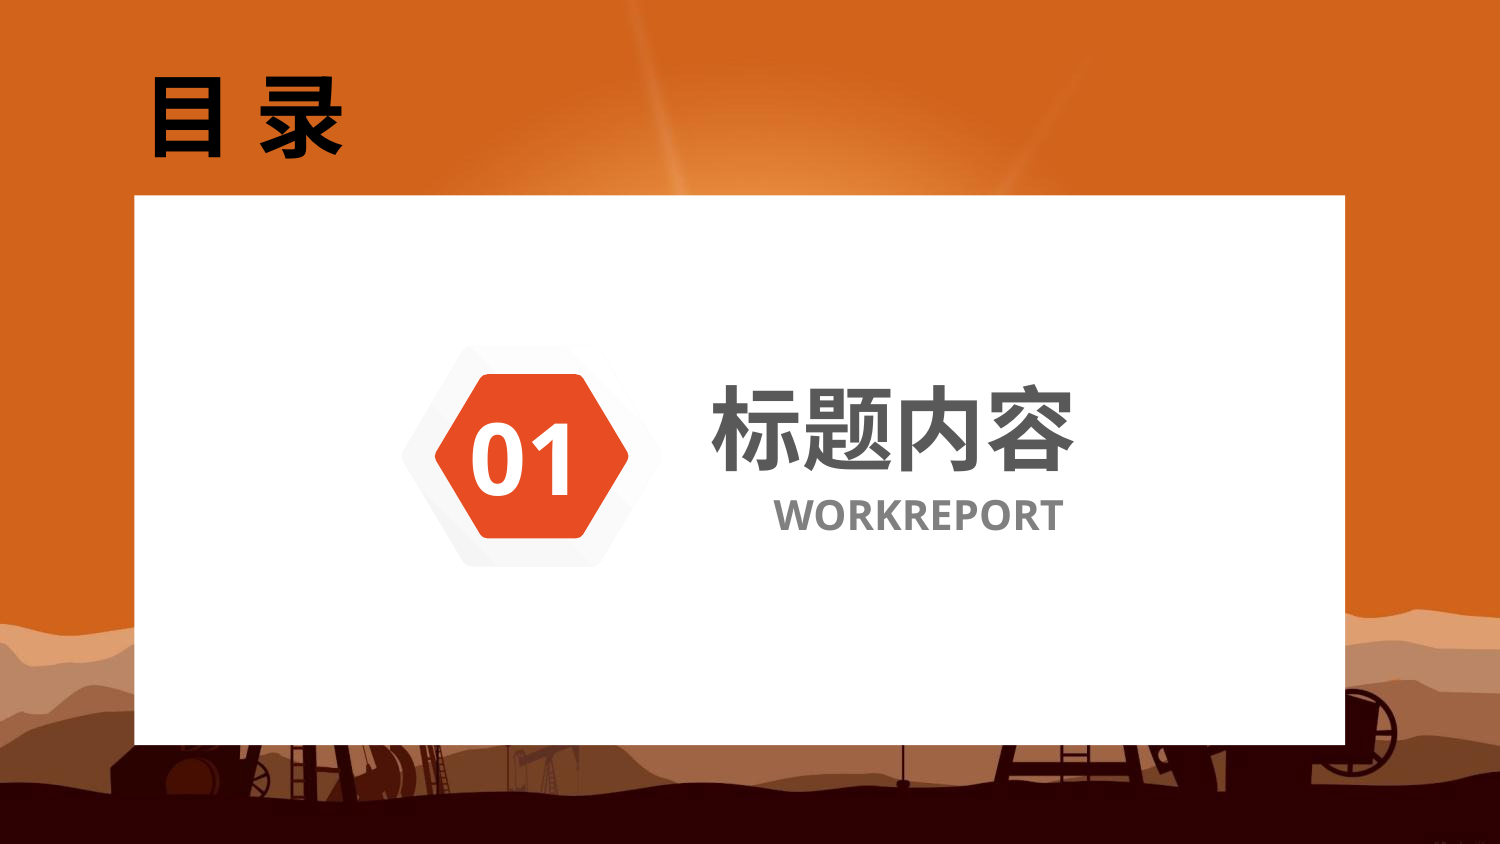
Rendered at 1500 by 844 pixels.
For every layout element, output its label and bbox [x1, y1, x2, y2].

text_box [400, 344, 664, 568]
picture [0, 0, 1500, 844]
text_box [695, 365, 1132, 548]
